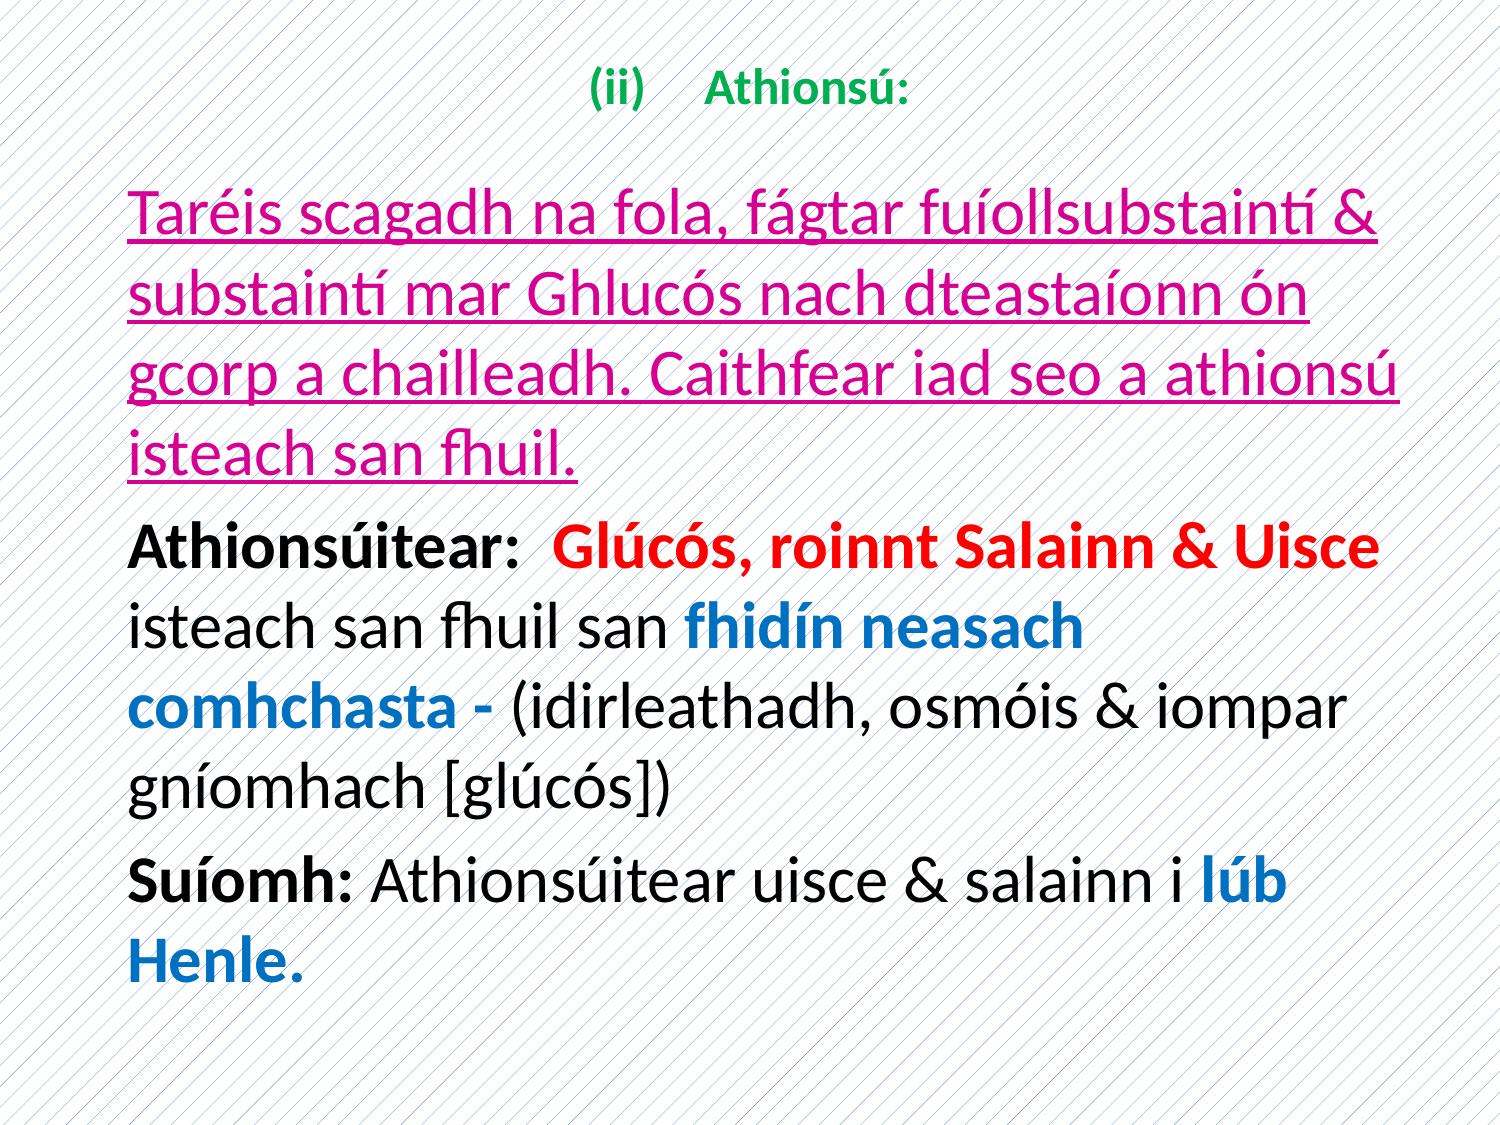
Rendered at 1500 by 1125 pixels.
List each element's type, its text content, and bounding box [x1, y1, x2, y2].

list Taréis scagadh na fola, fágtar fuíollsubstaintí & substaintí mar Ghlucós nach dteastaíonn ón gcorp a chailleadh. Caithfear iad seo a athionsú isteach san fhuil. Athionsúitear: Glúcós, roinnt Salainn & Uisce isteach san fhuil san fhidín neasach comhchasta - (idirleathadh, osmóis & iompar gníomhach [glúcós]) Suíomh: Athionsúitear uisce & salainn i lúb Henle. [112, 160, 1436, 1125]
title (ii) Athionsú: [75, 45, 1425, 185]
